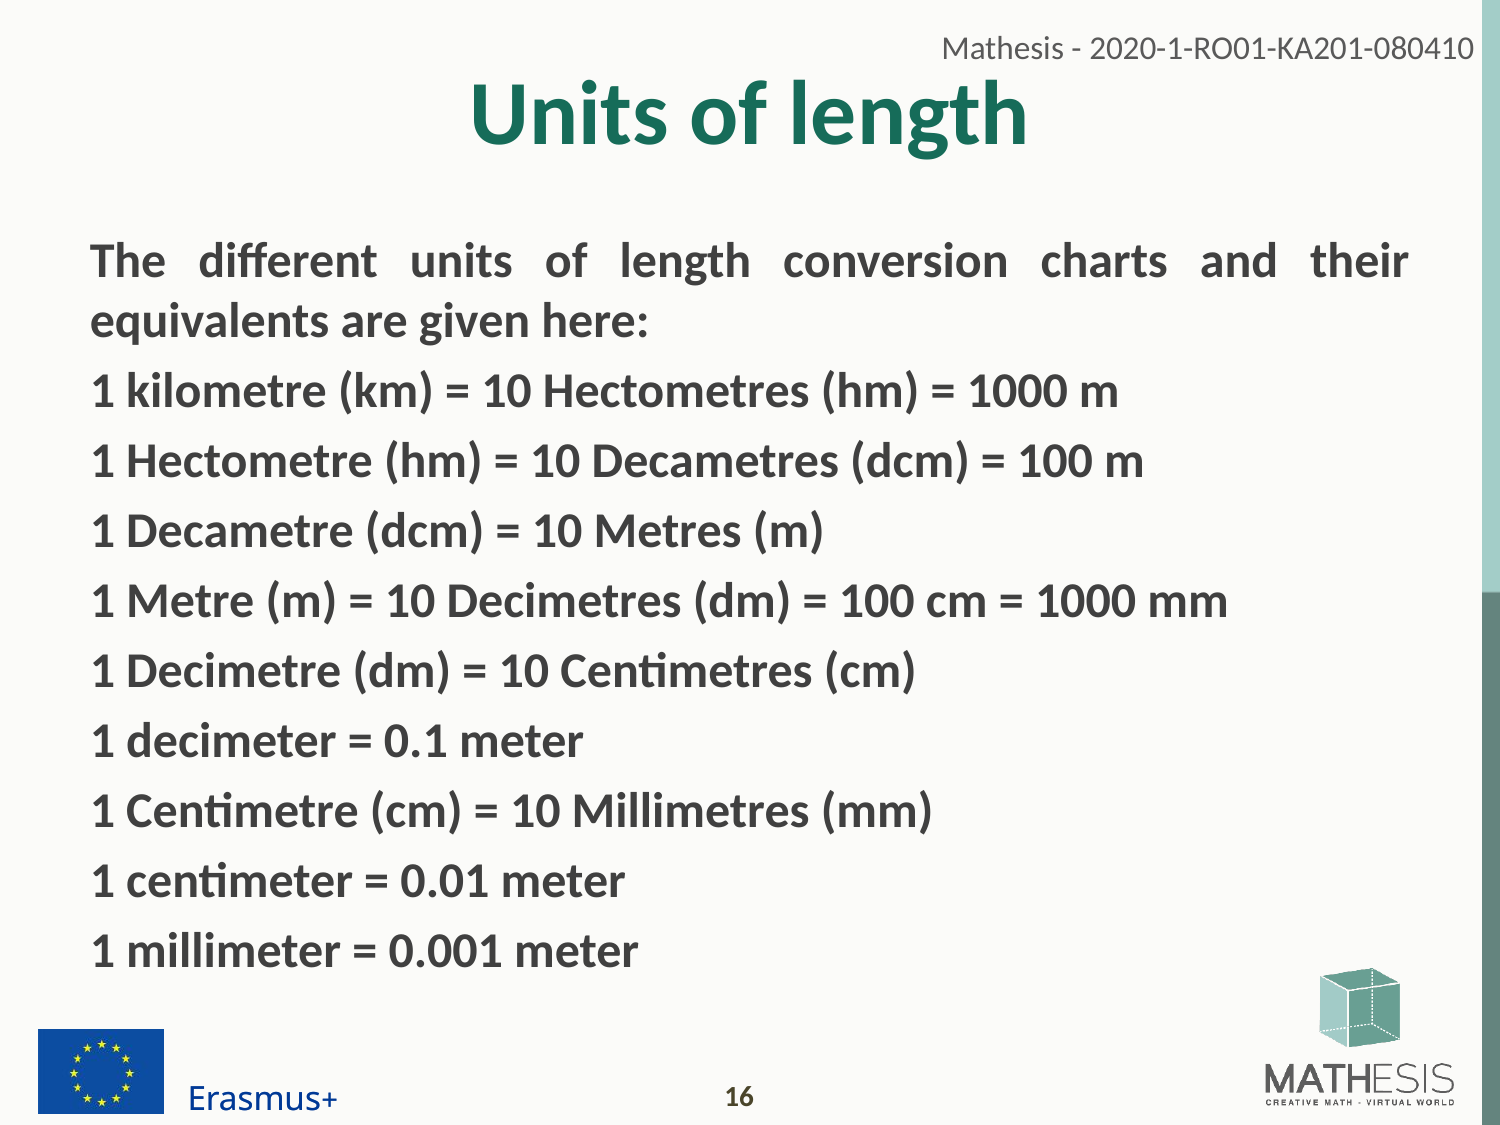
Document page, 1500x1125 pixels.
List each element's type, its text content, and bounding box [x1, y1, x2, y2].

title Units of length [75, 45, 1425, 219]
picture [38, 1029, 164, 1114]
list The different units of length conversion charts and their equivalents are given here: 1 kilometre (km) = 10 Hectometres (hm) = 1000 m 1 Hectometre (hm) = 10 Decametres (dcm) = 100 m 1 Decametre (dcm) = 10 Metres (m) 1 Metre (m) = 10 Decimetres (dm) = 100 cm = 1000 mm 1 Decimetre (dm) = 10 Centimetres (cm) 1 decimeter = 0.1 meter 1 Centimetre (cm) = 10 Millimetres (mm) 1 centimeter = 0.01 meter 1 millimeter = 0.001 meter [75, 219, 1425, 963]
